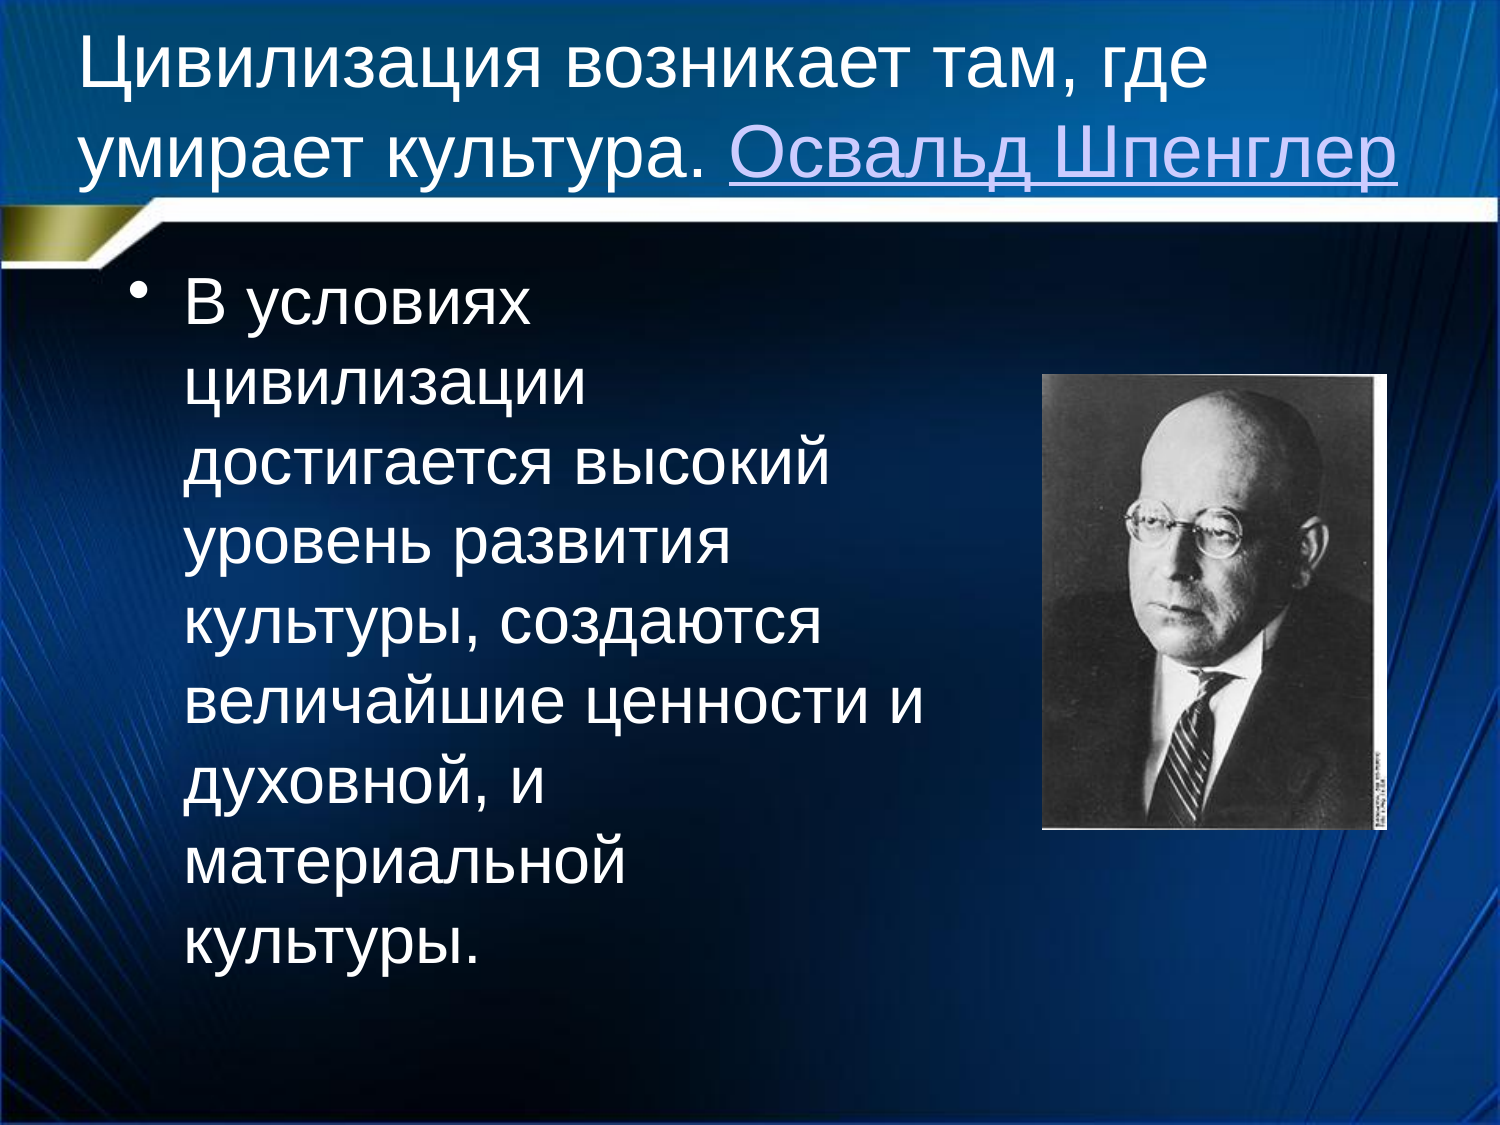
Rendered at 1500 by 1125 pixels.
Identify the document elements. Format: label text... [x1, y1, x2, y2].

list В условиях цивилизации достигается высокий уровень развития культуры, создаются величайшие ценности и духовной, и материальной культуры. [112, 249, 950, 1076]
picture [0, 0, 1500, 1125]
title Цивилизация возникает там, где умирает культура. Освальд Шпенглер [62, 0, 1451, 206]
